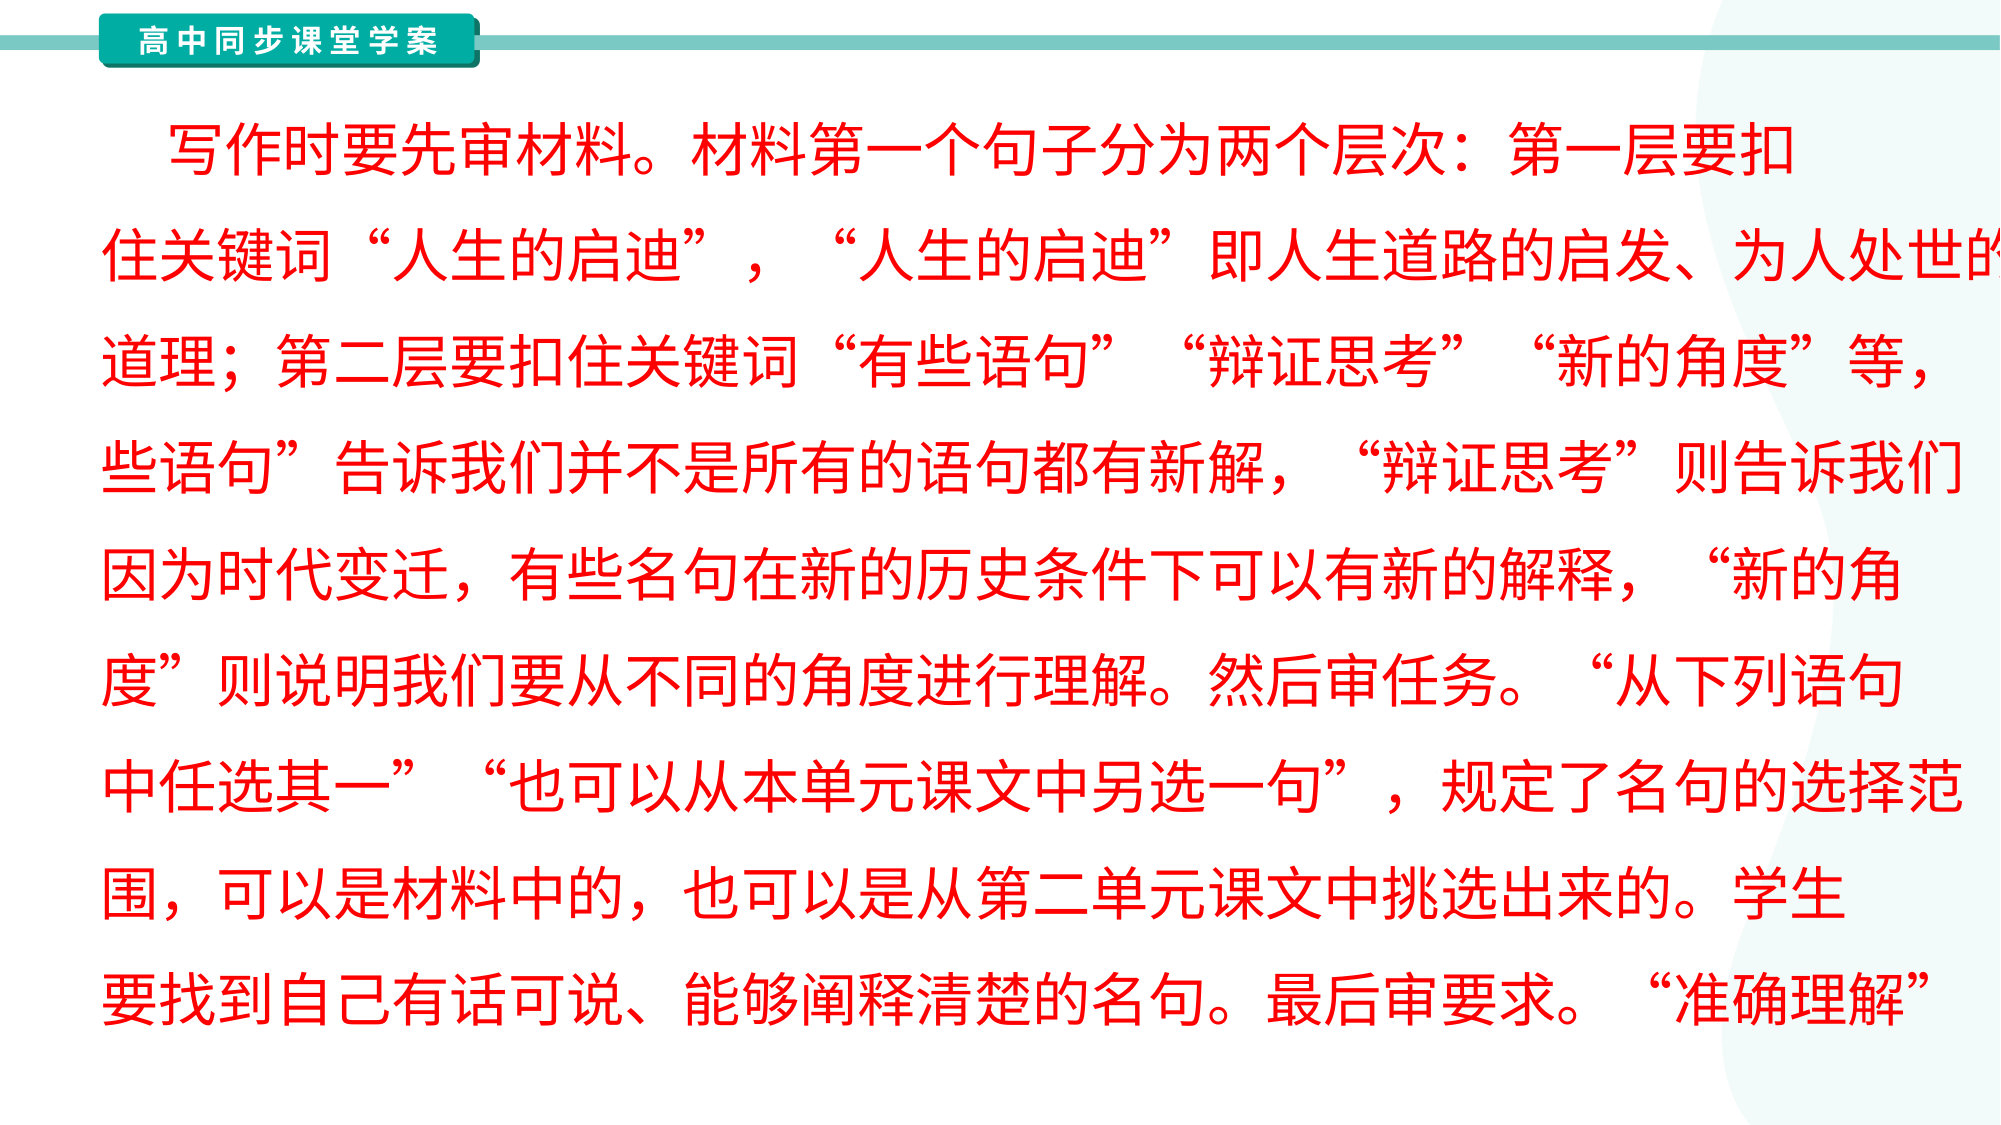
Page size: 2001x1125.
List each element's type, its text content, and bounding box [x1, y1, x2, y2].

picture [0, 0, 2000, 1125]
text_box 写作时要先审材料。材料第一个句子分为两个层次：第一层要扣 住关键词“人生的启迪”，“人生的启迪”即人生道路的启发、为人处世的 道理；第二层要扣住关键词“有些语句”“辩证思考”“新的角度”等，“有 些语句”告诉我们并不是所有的语句都有新解，“辩证思考”则告诉我们 因为时代变迁，有些名句在新的历史条件下可以有新的解释，“新的角 度”则说明我们要从不同的角度进行理解。然后审任务。“从下列语句 中任选其一”“也可以从本单元课文中另选一句”，规定了名句的选择范 围，可以是材料中的，也可以是从第二单元课文中挑选出来的。学生 要找到自己有话可说、能够阐释清楚的名句。最后审要求。“准确理解” [100, 76, 1899, 1033]
